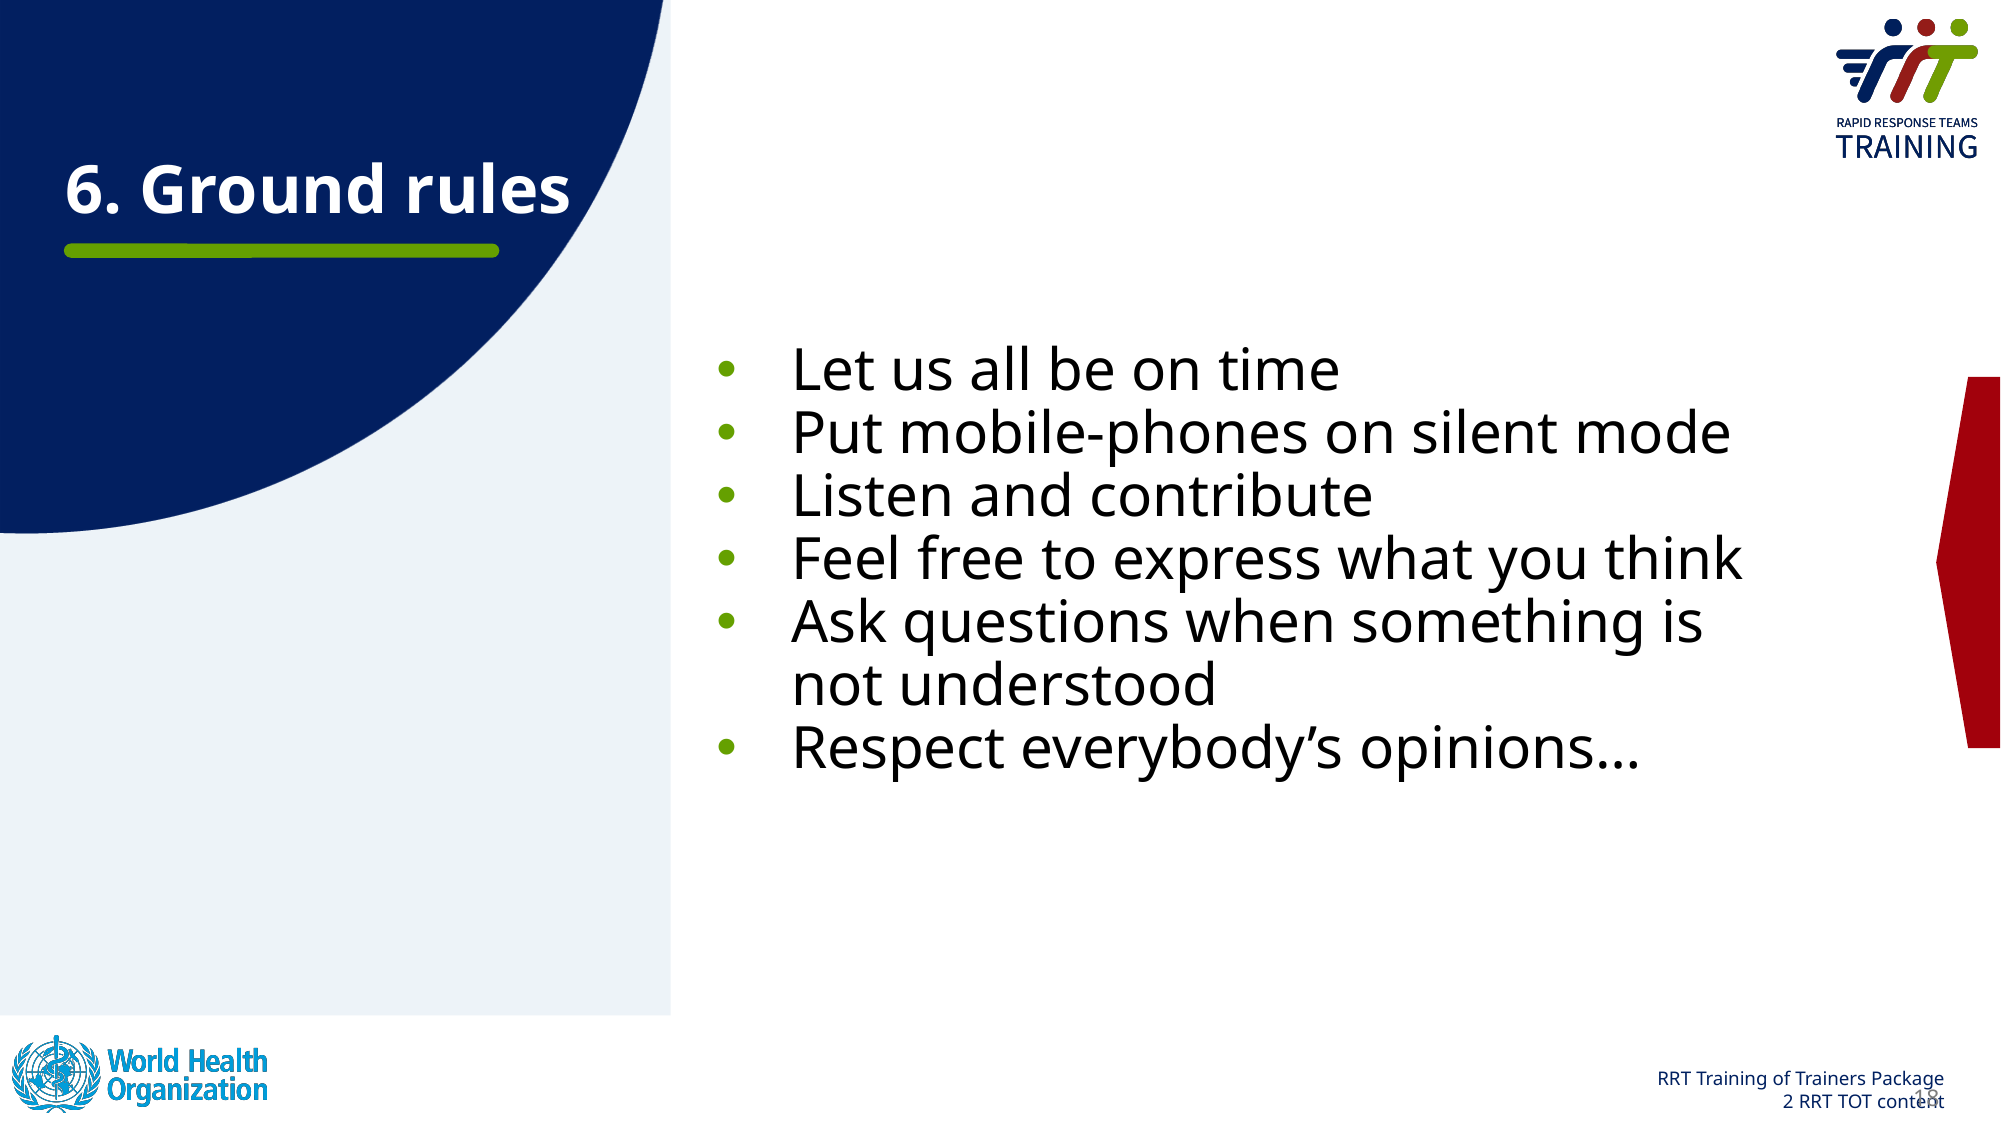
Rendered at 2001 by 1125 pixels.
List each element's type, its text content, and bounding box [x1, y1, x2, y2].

picture [24, 1054, 36, 1087]
picture [0, 0, 670, 538]
picture [22, 1062, 26, 1077]
picture [12, 1035, 54, 1068]
picture [59, 1035, 267, 1113]
picture [40, 1062, 47, 1070]
picture [36, 1088, 78, 1105]
picture [50, 1108, 62, 1113]
picture [12, 1083, 48, 1113]
picture [71, 1053, 90, 1091]
list Let us all be on time Put mobile-phones on silent mode Listen and contribute Feel free to express what you think Ask questions when something is not understood Respect everybody’s opinions… [708, 234, 1788, 888]
picture [30, 1083, 37, 1091]
picture [1835, 19, 1978, 167]
title 6. Ground rules [57, 137, 594, 246]
picture [46, 1056, 54, 1062]
picture [34, 1054, 43, 1078]
